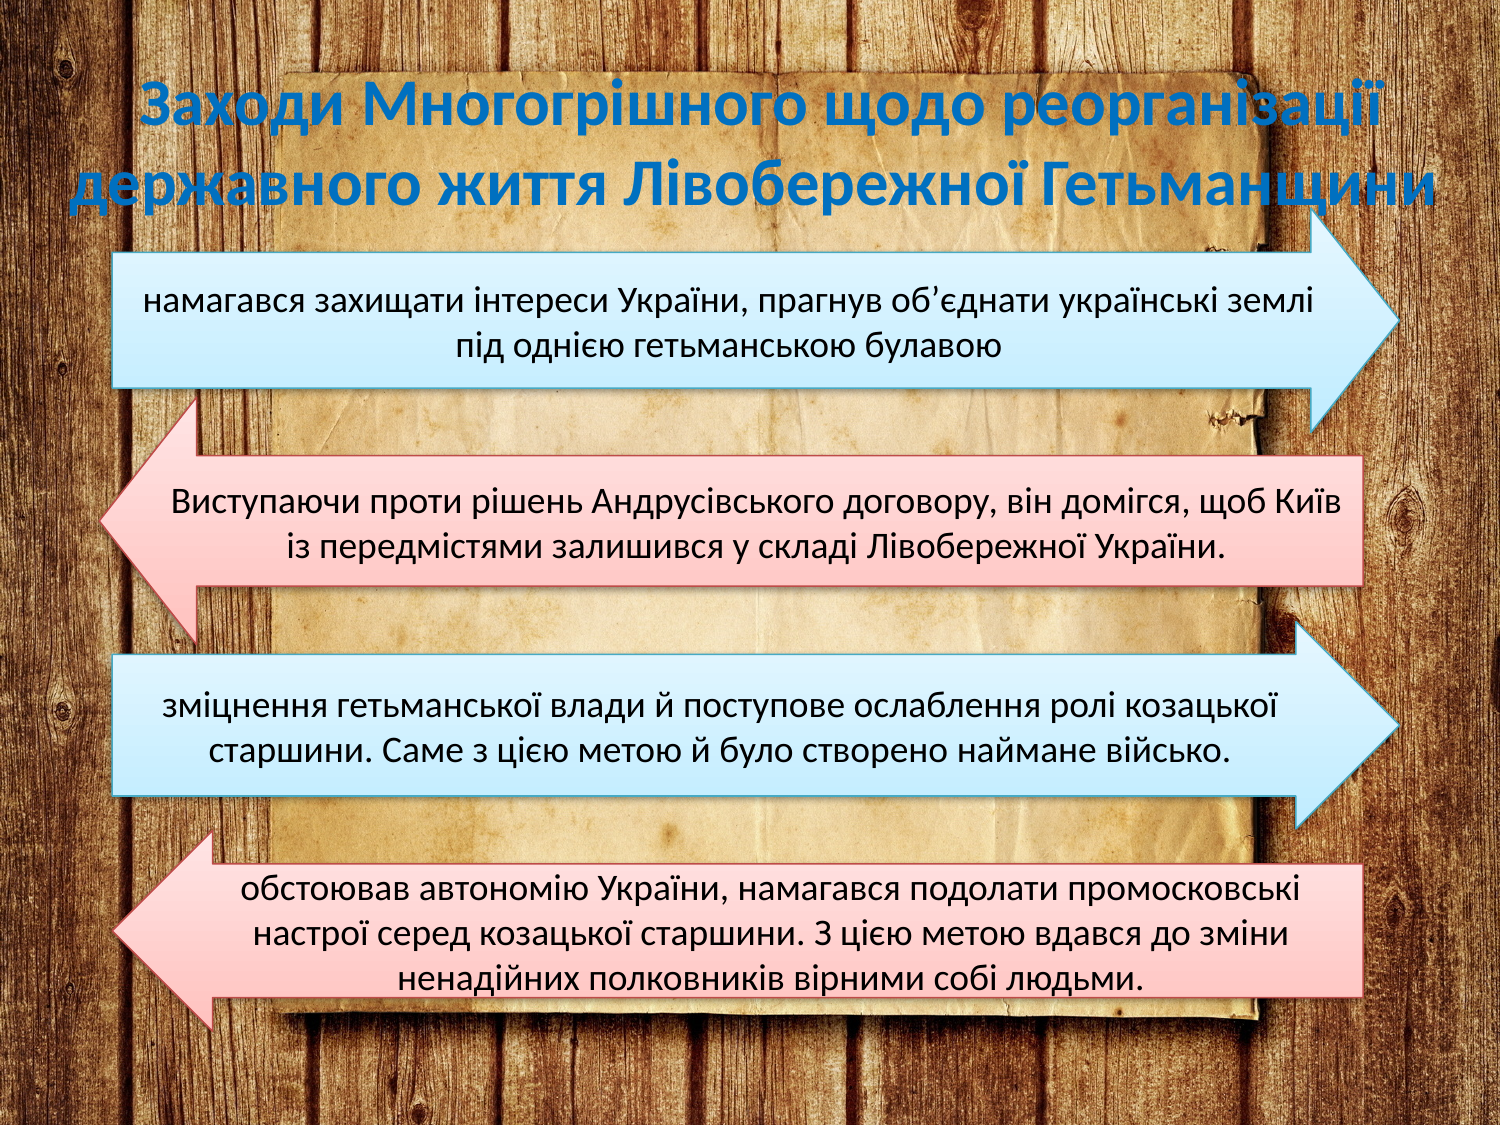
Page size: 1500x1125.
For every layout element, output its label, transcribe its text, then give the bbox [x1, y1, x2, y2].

text_box обстоював автономію України, намагався подолати промосковські настрої серед козацької старшини. З цією метою вдався до зміни ненадійних полковників вірними собі людьми. [111, 829, 1364, 1032]
text_box зміцнення гетьманської влади й поступове ослаблення ролі козацької старшини. Саме з цією метою й було створено наймане військо. [111, 620, 1401, 830]
text_box Виступаючи проти рішень Андрусівського договору, він домігся, щоб Київ із передмістями залишився у складі Лівобережної України. [98, 396, 1364, 646]
picture [0, 0, 1500, 1125]
title Заходи Многогрішного щодо реорганізації державного життя Лівобережної Гетьманщини [53, 45, 1471, 233]
text_box намагався захищати інтереси України, прагнув об’єднати українські землі під однією гетьманською булавою [111, 207, 1401, 434]
